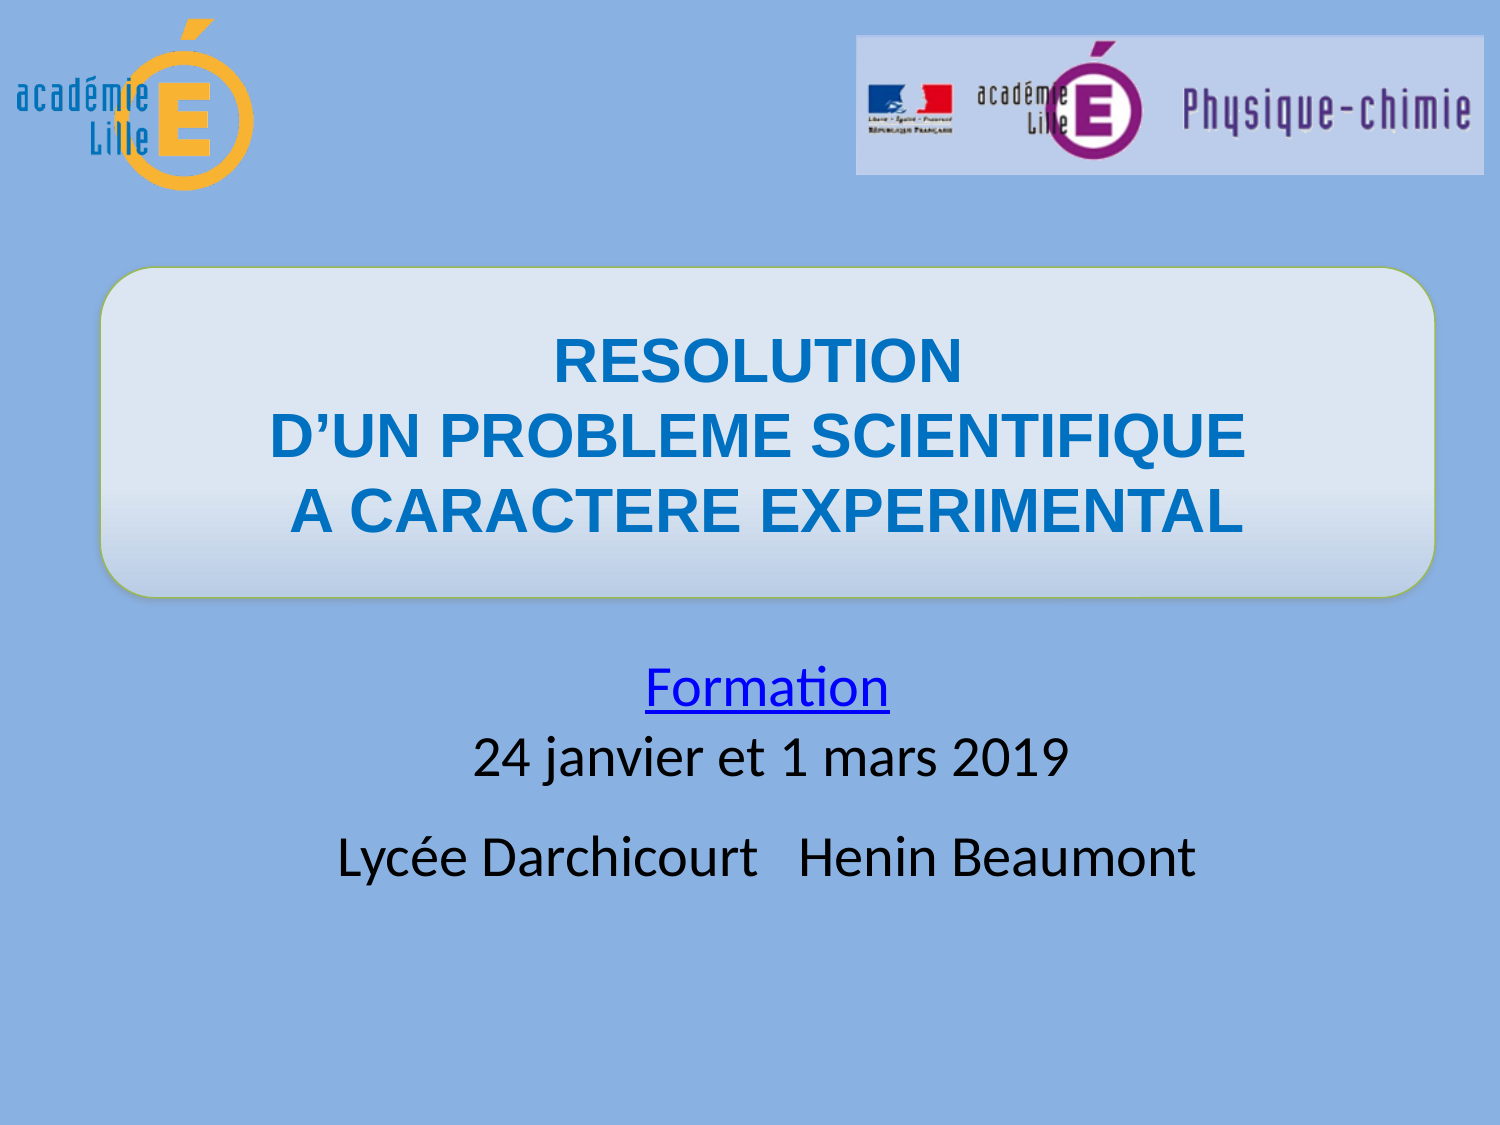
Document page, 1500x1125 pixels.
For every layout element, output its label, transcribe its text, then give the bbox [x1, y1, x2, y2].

picture [855, 34, 1485, 175]
text_box Formation 24 janvier et 1 mars 2019 Lycée Darchicourt Henin Beaumont [64, 550, 1471, 896]
text_box RESOLUTION D’UN PROBLEME SCIENTIFIQUE A CARACTERE EXPERIMENTAL [100, 267, 1436, 550]
picture [17, 18, 255, 191]
